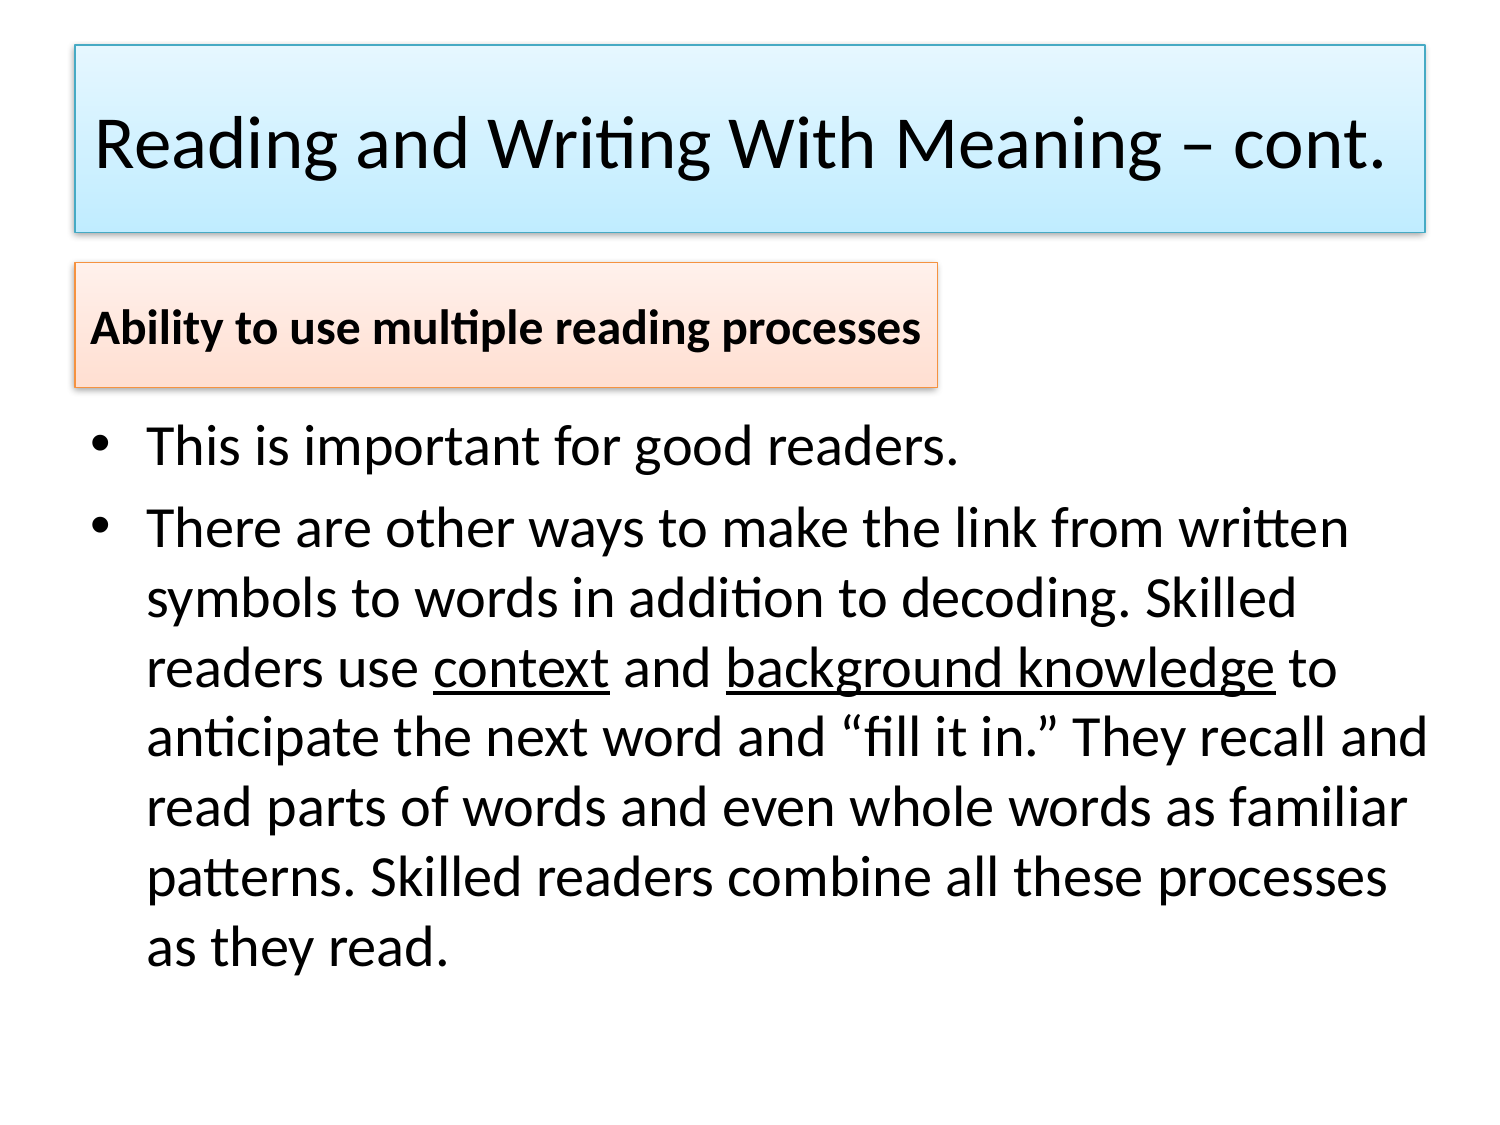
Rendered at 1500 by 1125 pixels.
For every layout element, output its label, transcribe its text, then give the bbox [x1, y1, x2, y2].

title Reading and Writing With Meaning – cont. [74, 44, 1426, 233]
text_box [74, 412, 1438, 1088]
list This is important for good readers. There are other ways to make the link from written symbols to words in addition to decoding. Skilled readers use context and background knowledge to anticipate the next word and “fill it in.” They recall and read parts of words and even whole words as familiar patterns. Skilled readers combine all these processes as they read. [75, 399, 1450, 1088]
text_box Ability to use multiple reading processes [74, 262, 938, 388]
